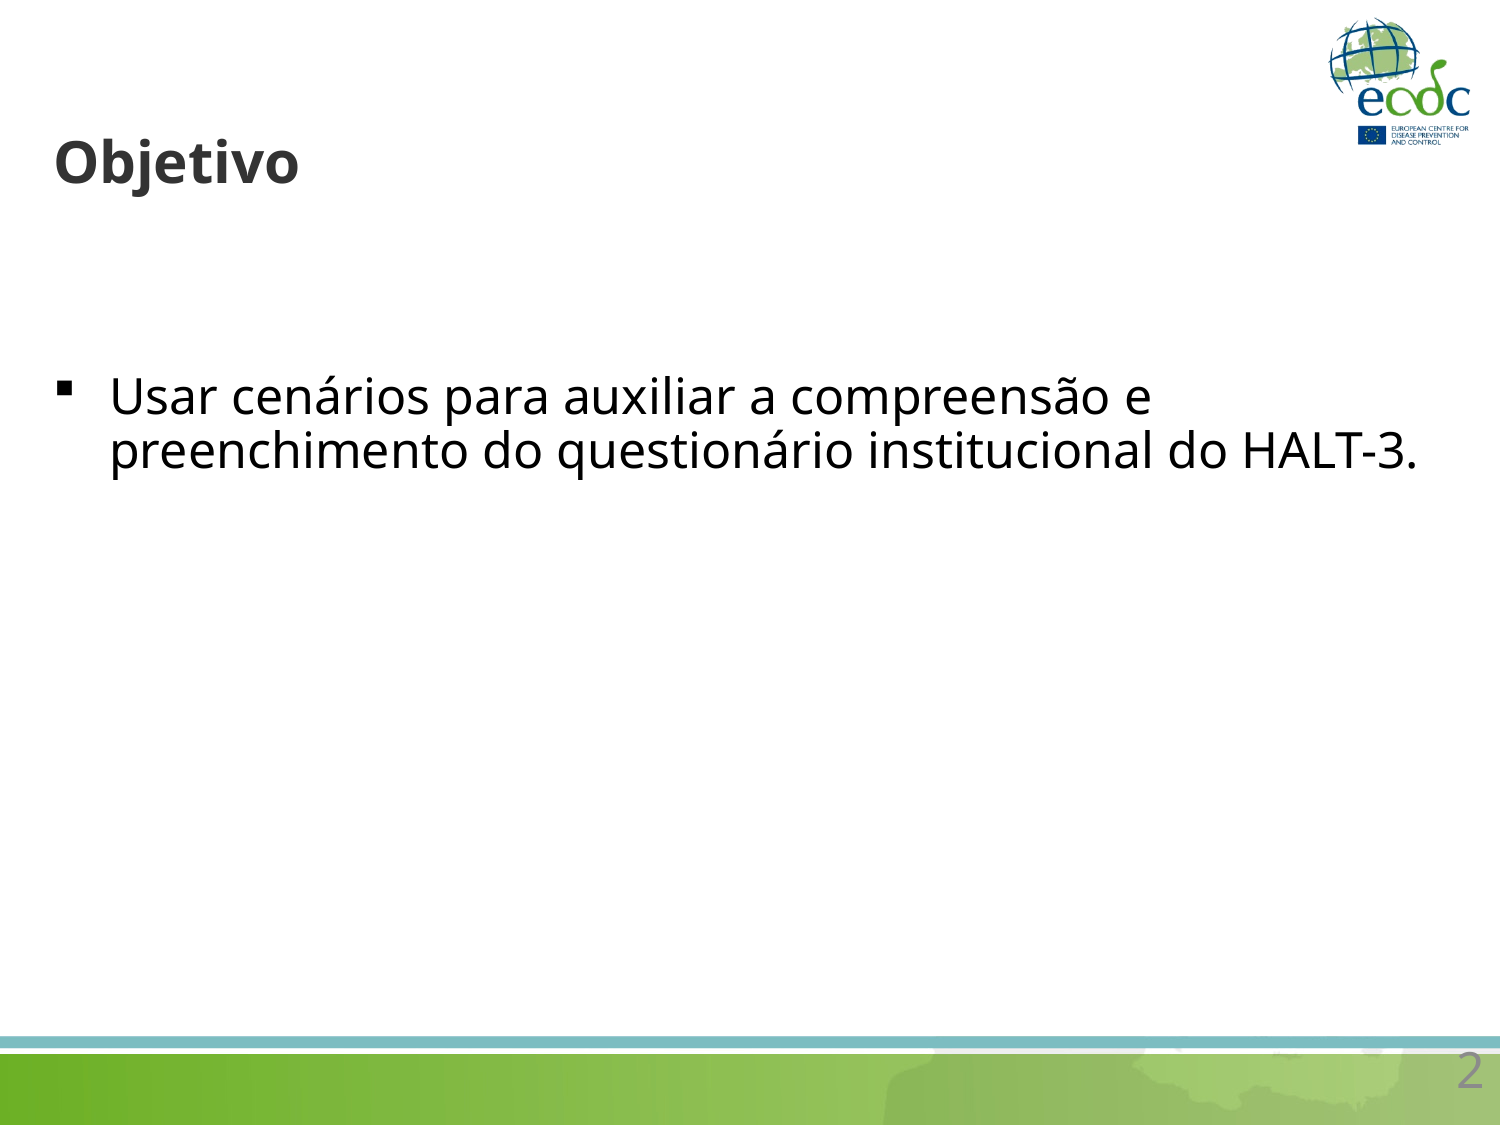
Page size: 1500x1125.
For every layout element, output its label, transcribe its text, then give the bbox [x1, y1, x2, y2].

picture [1328, 17, 1473, 148]
list Usar cenários para auxiliar a compreensão e preenchimento do questionário institucional do HALT-3. [52, 369, 1453, 1025]
title Objetivo [52, 133, 1404, 269]
picture [0, 1036, 1500, 1125]
slide_number 2 [1149, 1042, 1500, 1103]
